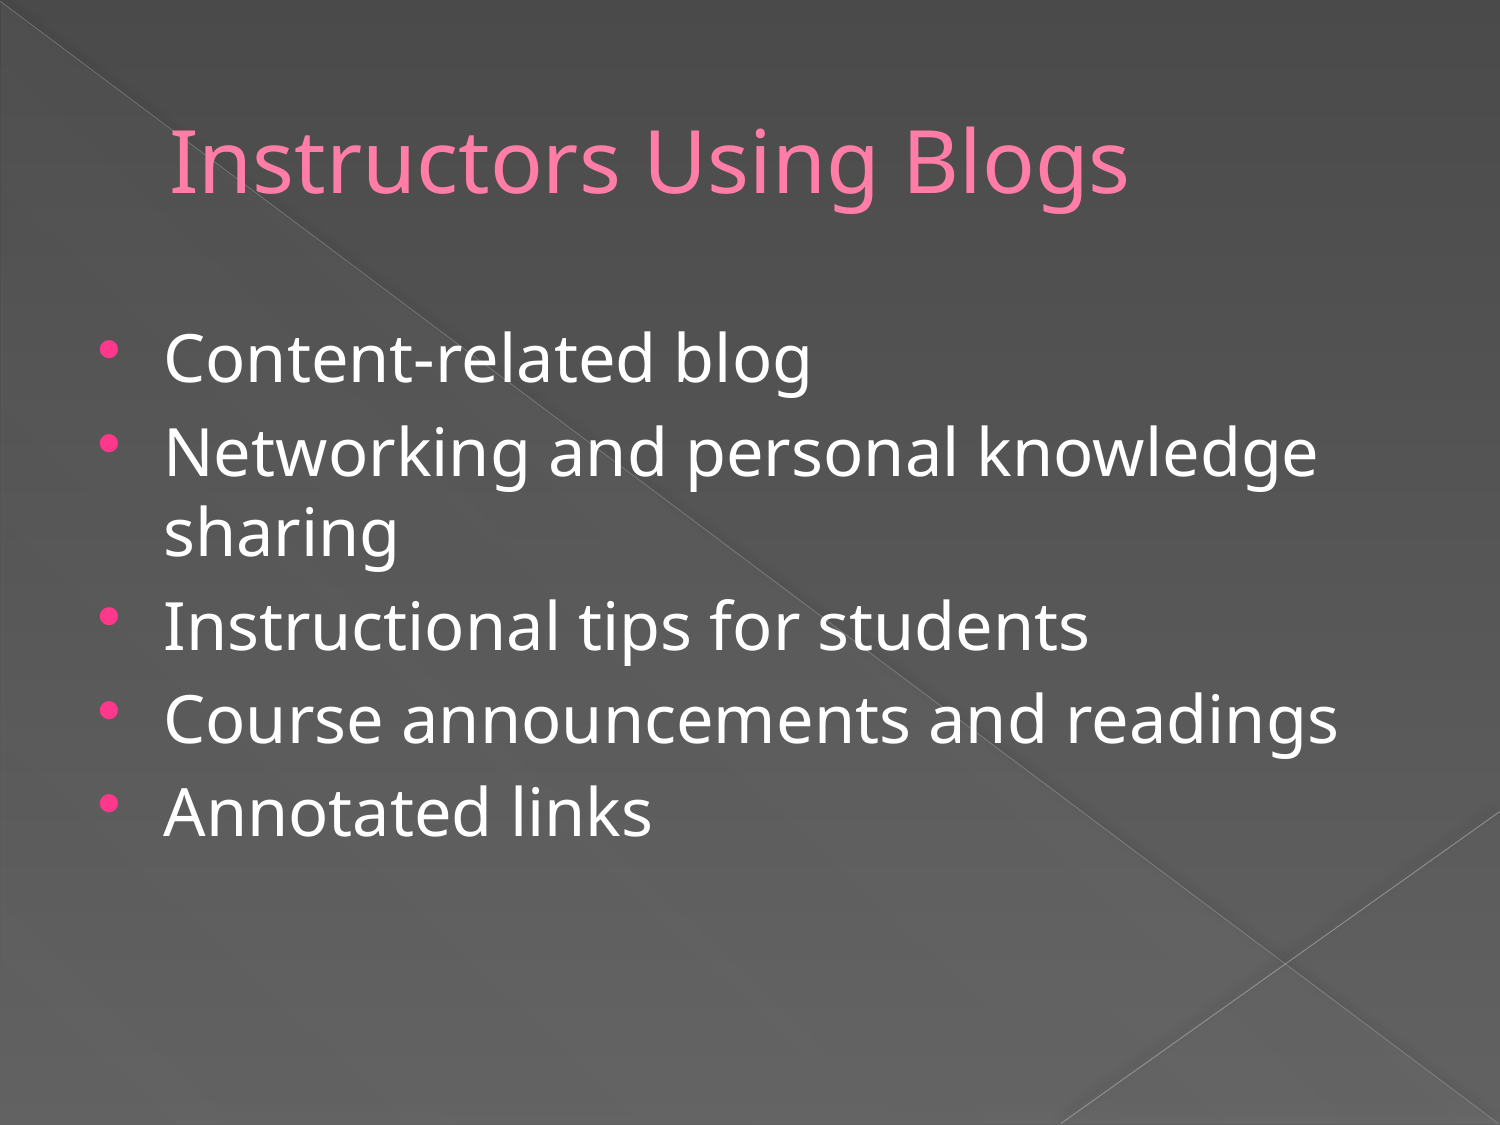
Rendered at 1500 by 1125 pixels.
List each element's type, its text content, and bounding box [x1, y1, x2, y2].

title Instructors Using Blogs [75, 43, 1425, 274]
list Content-related blog Networking and personal knowledge sharing Instructional tips for students Course announcements and readings Annotated links [75, 308, 1425, 1059]
